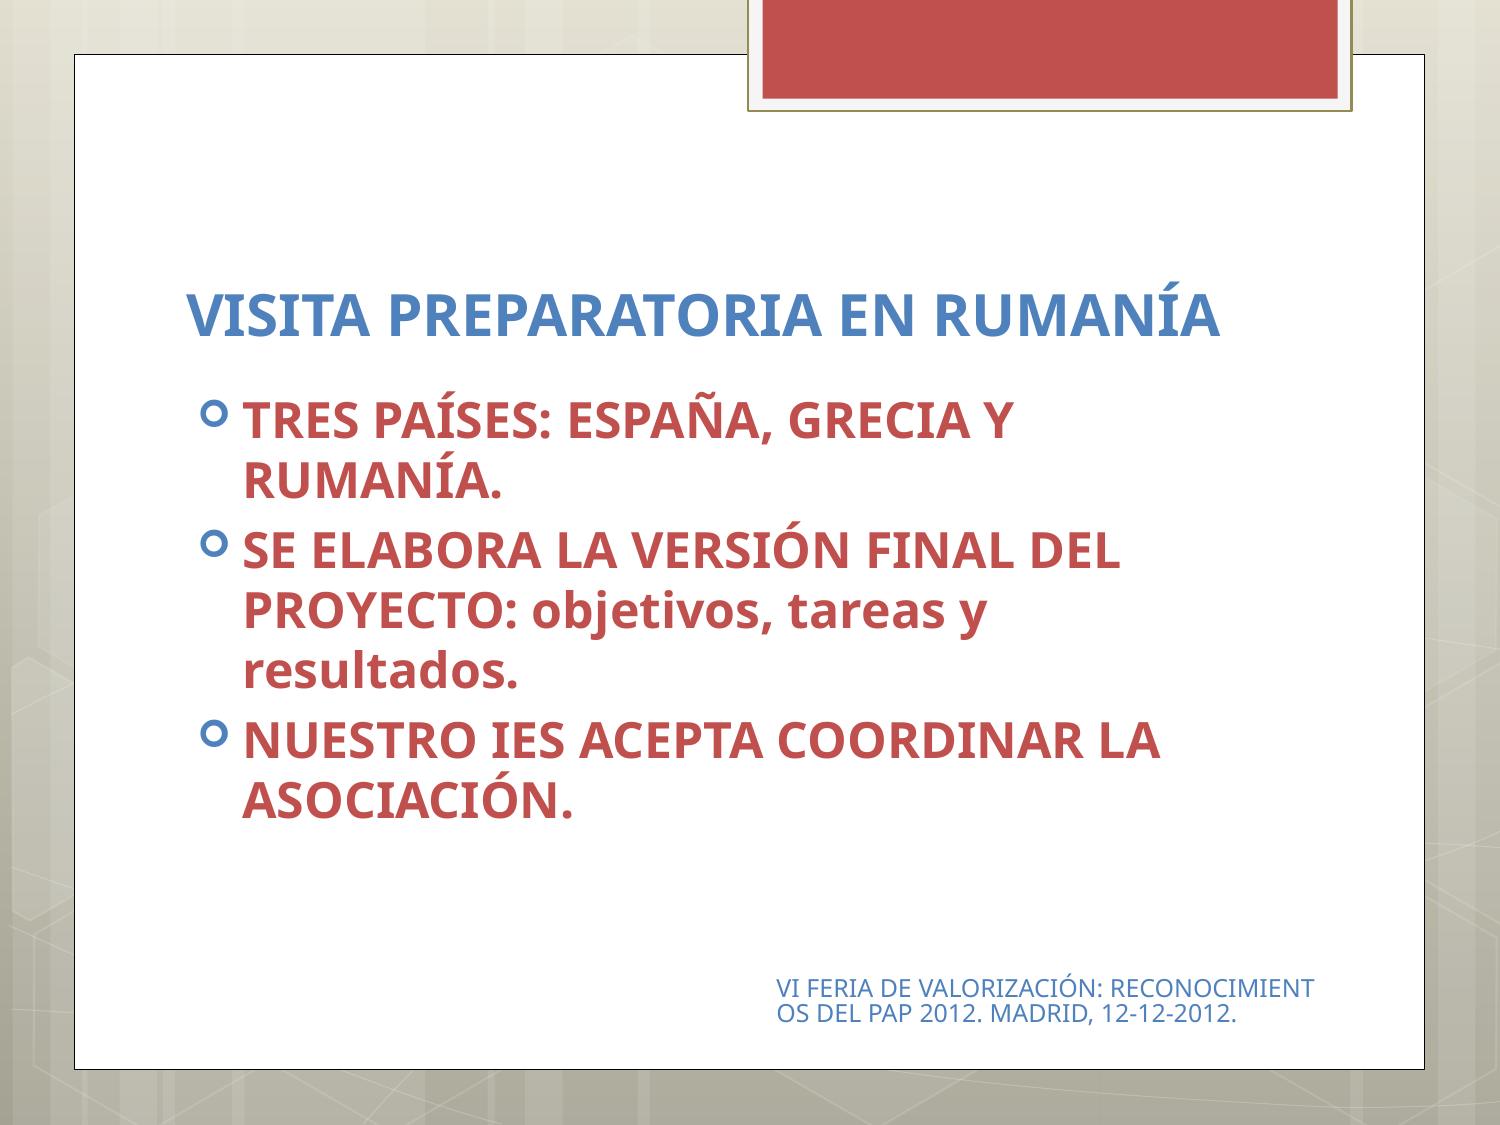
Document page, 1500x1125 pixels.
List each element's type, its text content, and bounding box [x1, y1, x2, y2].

title VISITA PREPARATORIA EN RUMANÍA [171, 168, 1324, 357]
footer VI FERIA DE VALORIZACIÓN: RECONOCIMIENTOS DEL PAP 2012. MADRID, 12-12-2012. [761, 960, 1336, 1020]
list TRES PAÍSES: ESPAÑA, GRECIA Y RUMANÍA. SE ELABORA LA VERSIÓN FINAL DEL PROYECTO: objetivos, tareas y resultados. NUESTRO IES ACEPTA COORDINAR LA ASOCIACIÓN. [171, 381, 1283, 957]
